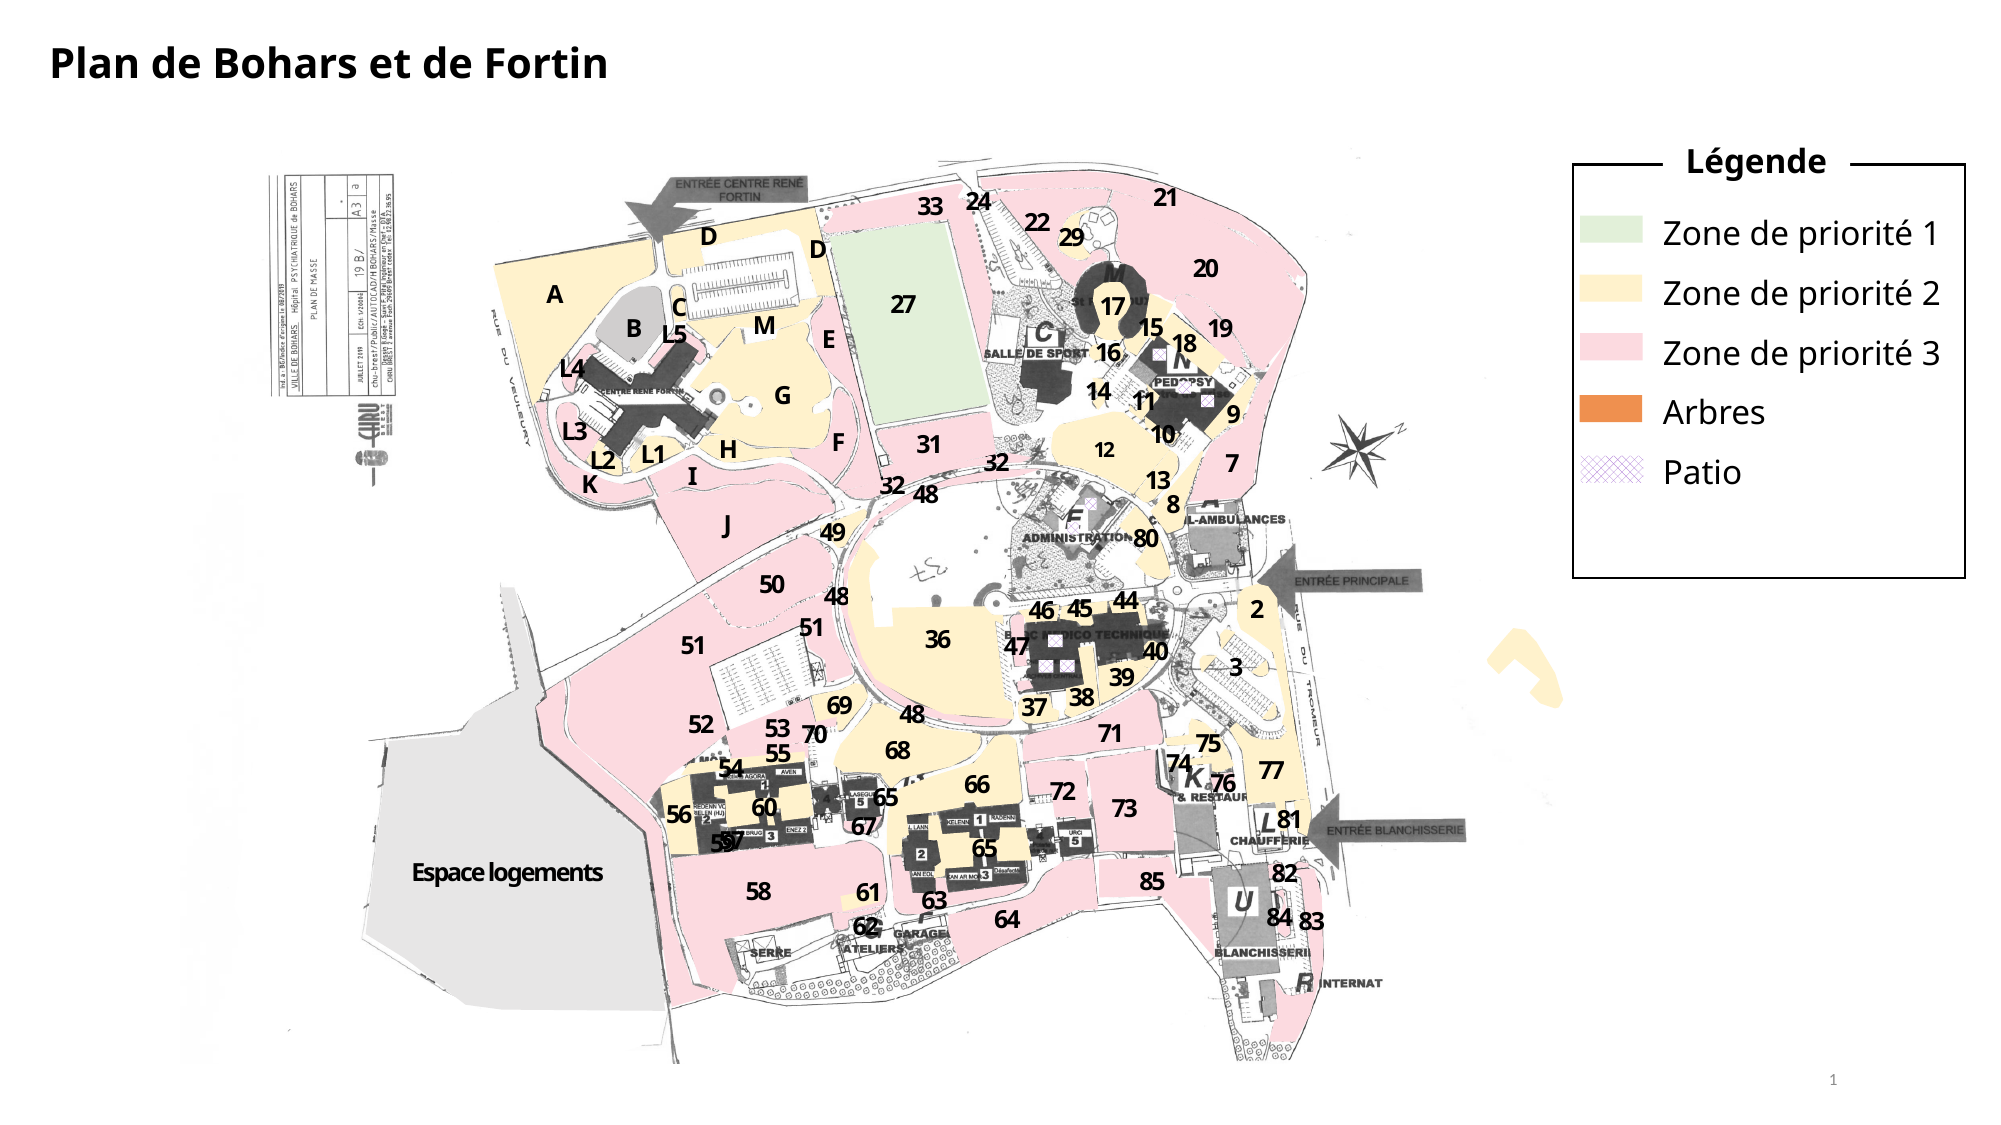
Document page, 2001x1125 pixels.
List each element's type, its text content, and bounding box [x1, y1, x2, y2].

title Plan de Bohars et de Fortin [34, 19, 1739, 111]
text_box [167, 141, 1570, 1075]
slide_number 1 [1738, 1051, 1853, 1106]
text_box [1573, 132, 1965, 583]
